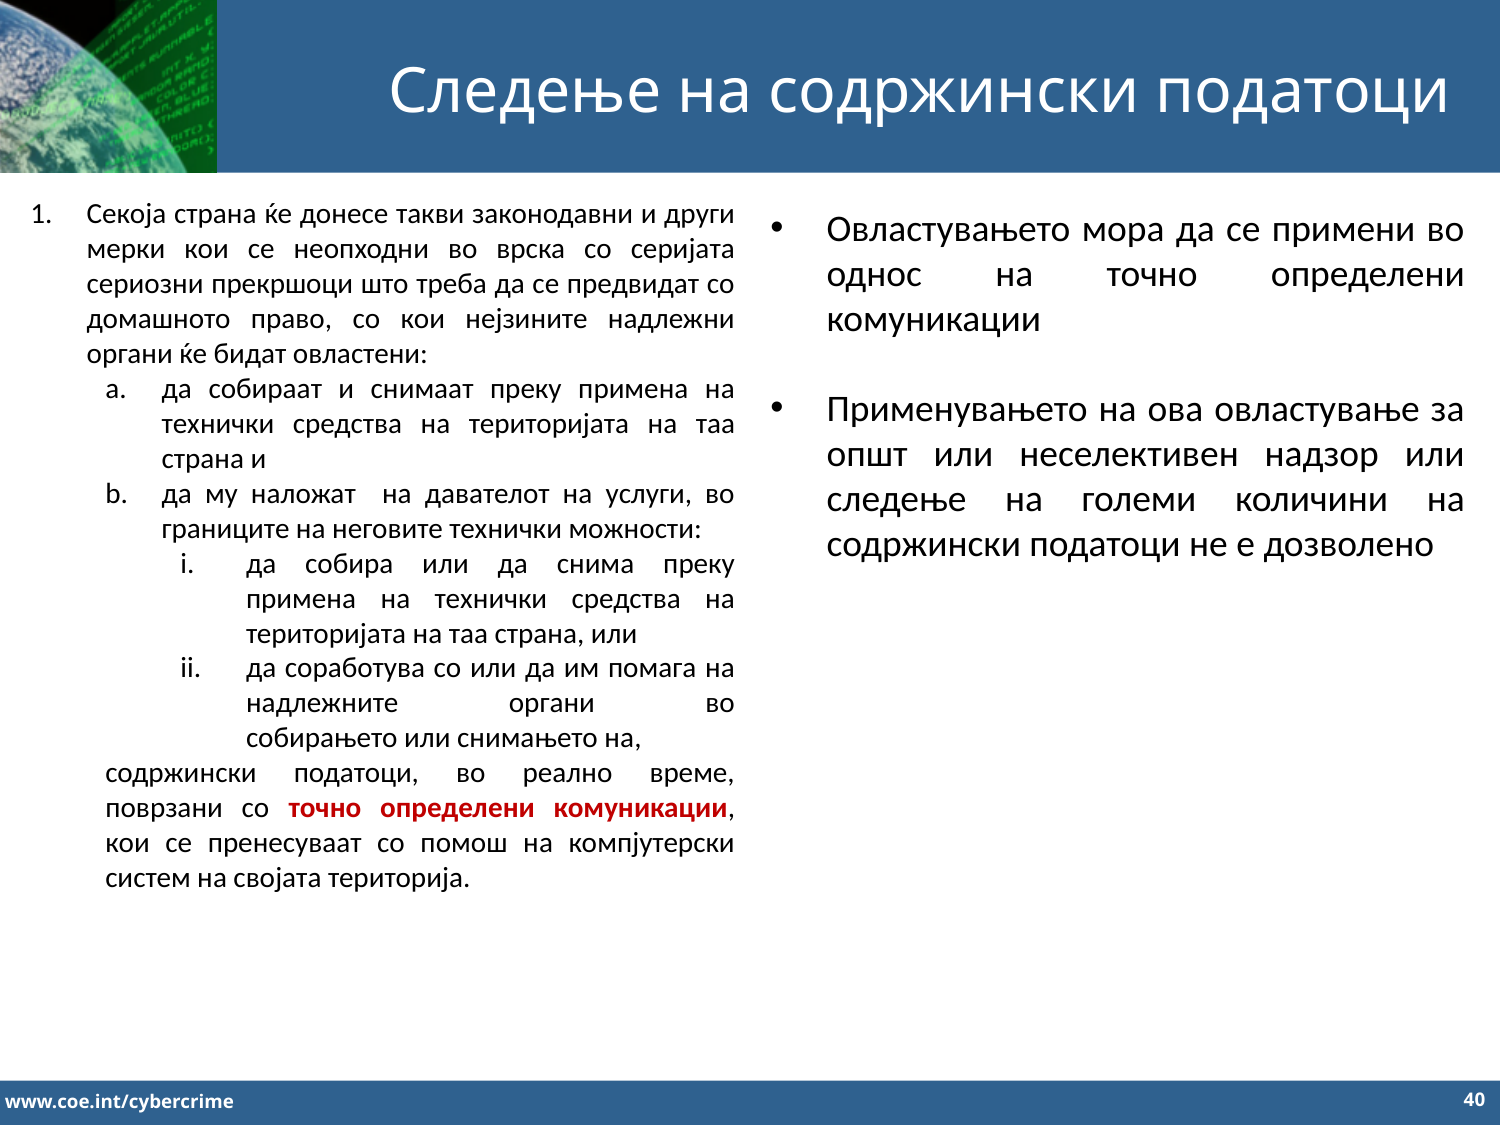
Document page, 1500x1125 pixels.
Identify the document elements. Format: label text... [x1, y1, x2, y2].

picture [0, 0, 217, 173]
text_box Овластувањето мора да се примени во однос на точно определени комуникации Применувањето на ова овластување за општ или неселективен надзор или следење на големи количини на содржински податоци не е дозволено [755, 196, 1480, 571]
text_box Секоја страна ќе донесе такви законодавни и други мерки кои се неопходни во врска со серијата сериозни прекршоци што треба да се предвидат со домашното право, со кои нејзините надлежни органи ќе бидат овластени: да собираат и снимаат преку примена на технички средства на територијата на таа страна и да му наложат на давателот на услуги, во границите на неговите технички можности: да собира или да снима преку примена на технички средства на територијата на таа страна, или да соработува со или да им помага на надлежните органи во собирањето или снимањето на, содржински податоци, во реално време, поврзани со точно определени комуникации, кои се пренесуваат со помош на компјутерски систем на својата територија. [15, 186, 750, 901]
text_box Следење на содржински податоци [230, 42, 1483, 133]
